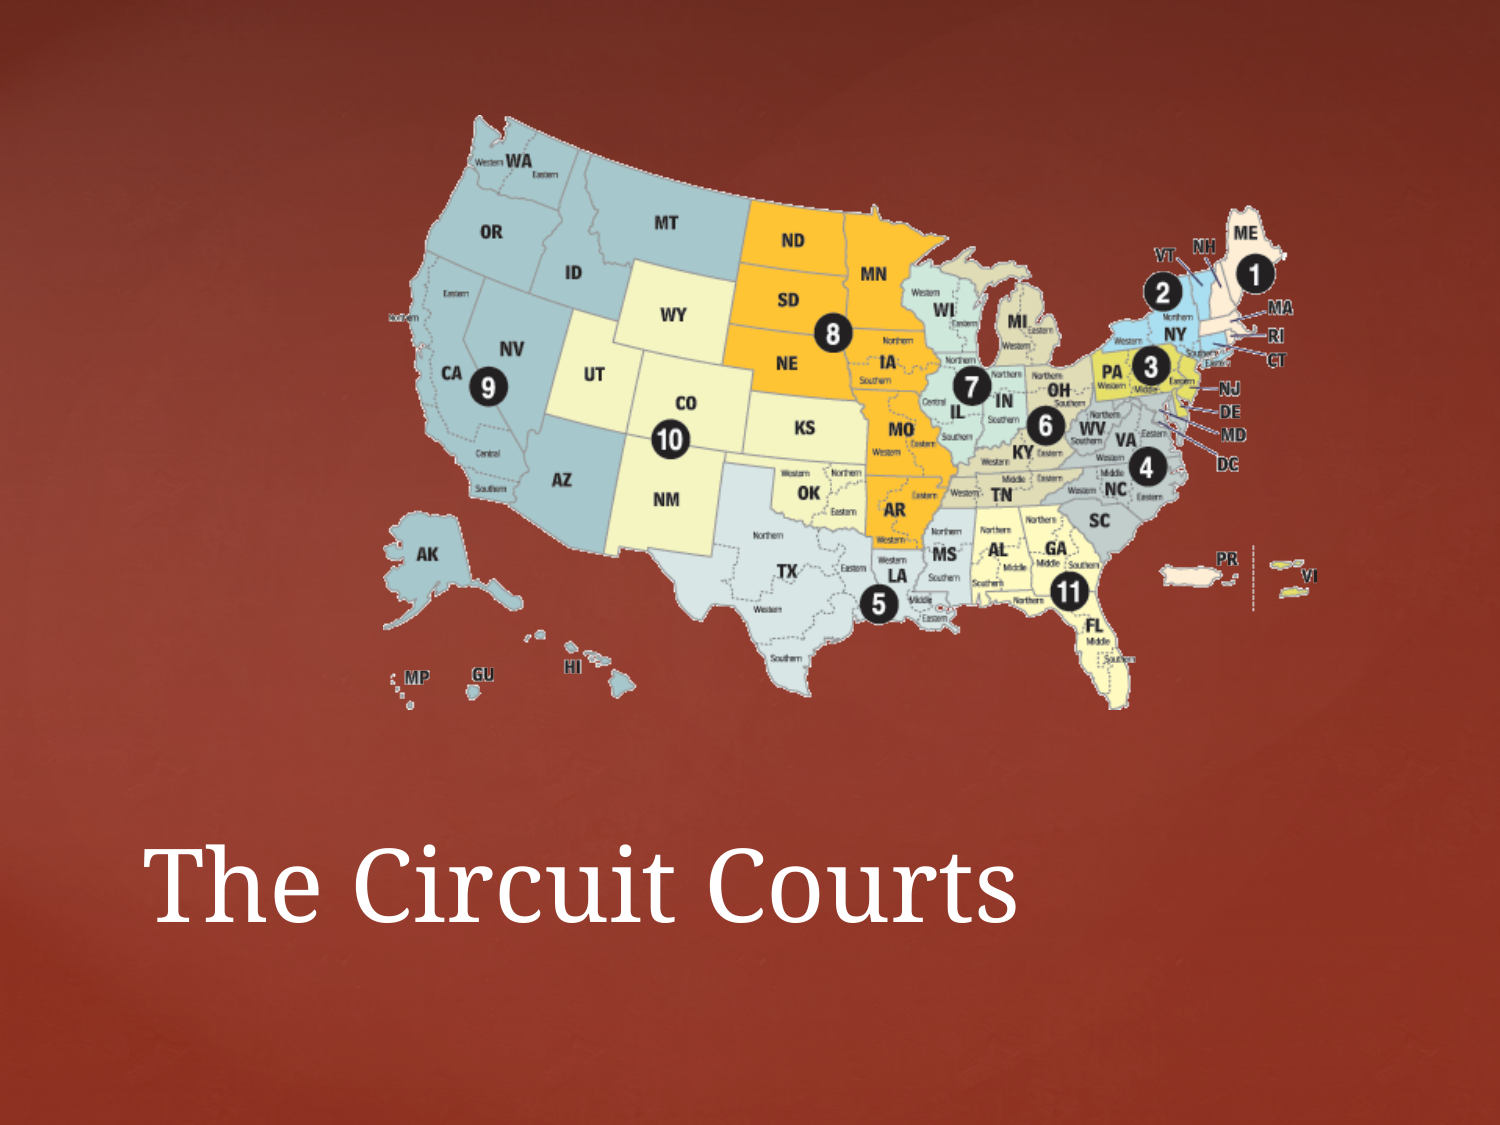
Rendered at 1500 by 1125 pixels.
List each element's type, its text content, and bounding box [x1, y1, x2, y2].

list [383, 115, 1317, 710]
title The Circuit Courts [127, 800, 1365, 950]
